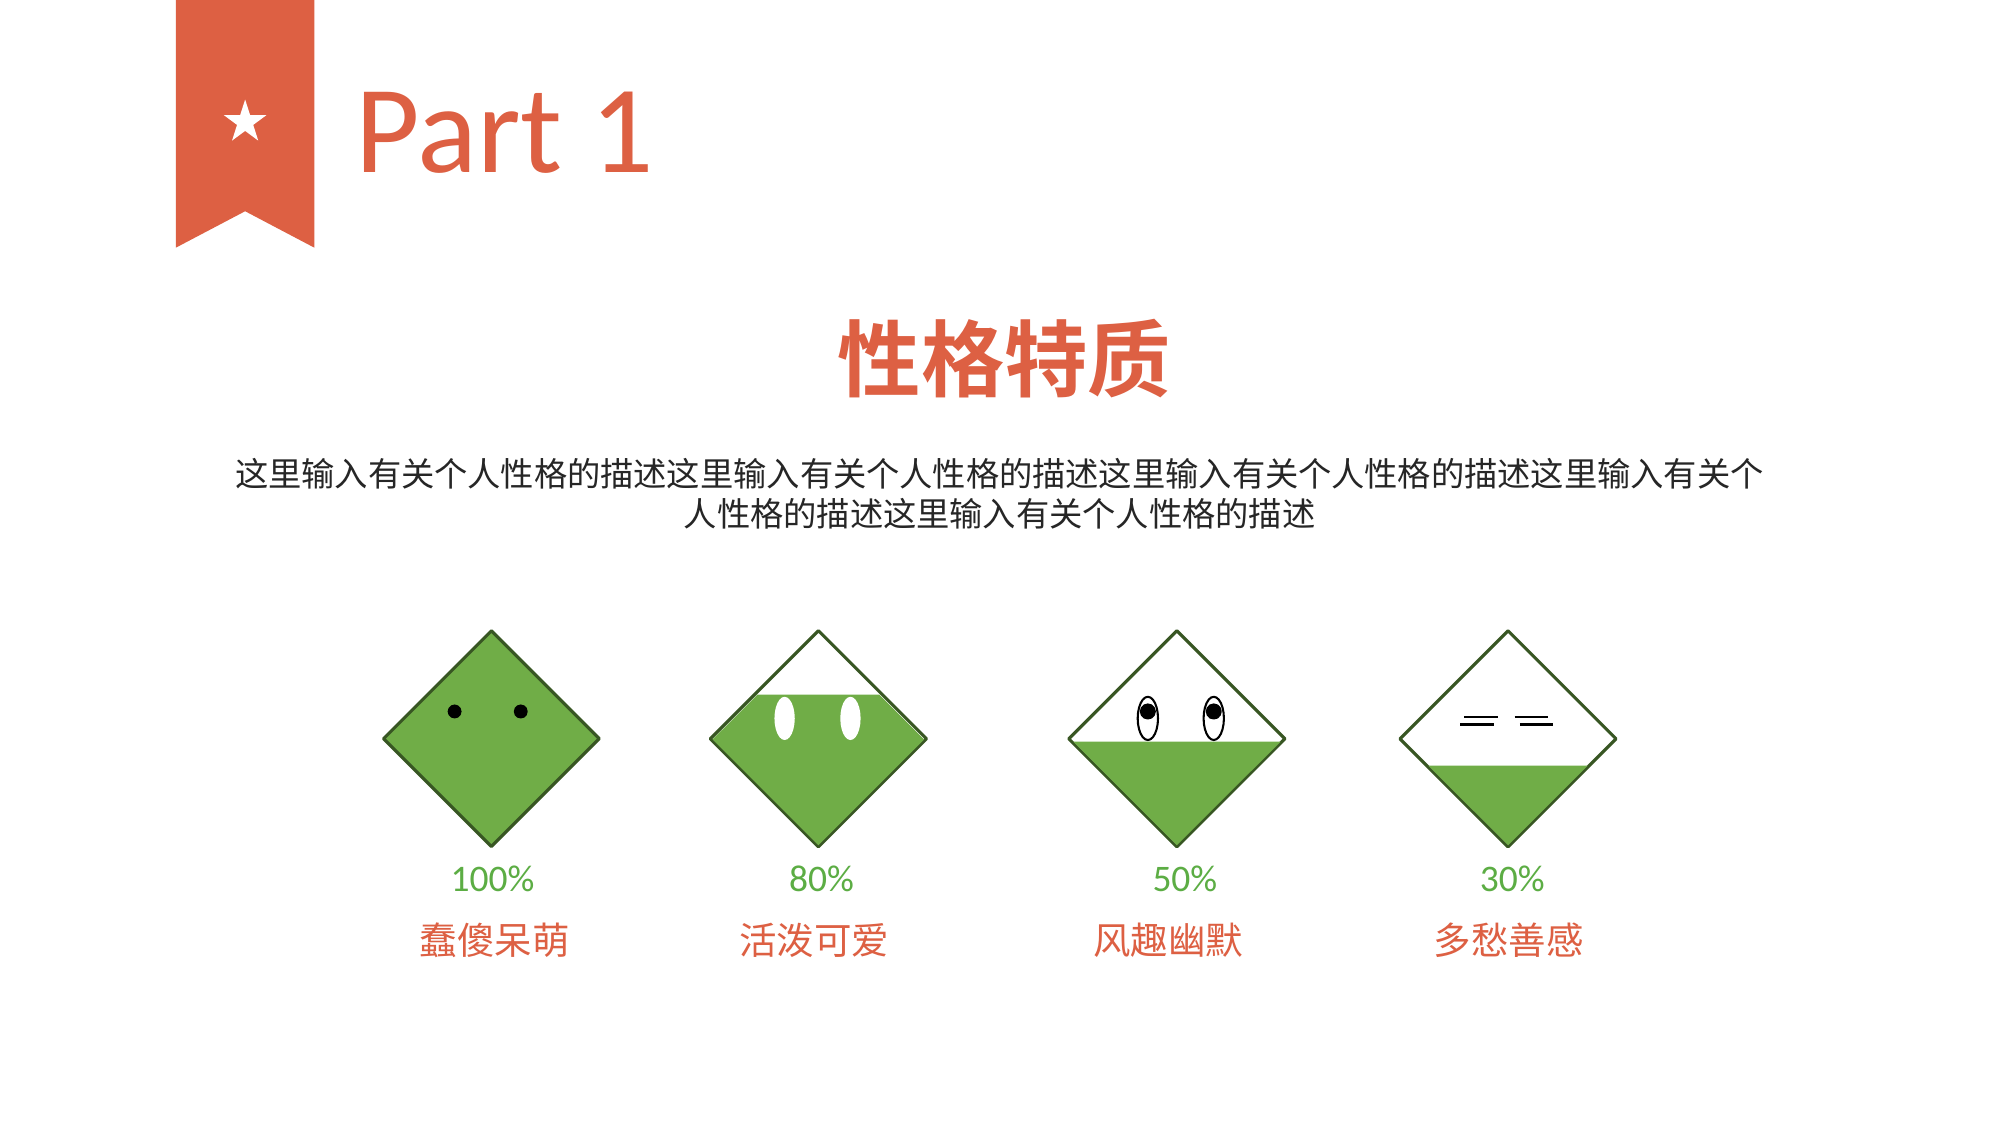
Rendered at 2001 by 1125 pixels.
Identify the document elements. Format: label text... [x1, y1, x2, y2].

text_box 蠢傻呆萌 [404, 909, 602, 970]
text_box 风趣幽默 [1078, 909, 1276, 970]
text_box 30% [1465, 846, 1598, 907]
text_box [1460, 716, 1498, 725]
text_box 多愁善感 [1419, 909, 1617, 970]
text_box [444, 696, 465, 741]
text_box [1137, 696, 1159, 741]
text_box Part 1 [340, 40, 731, 206]
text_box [1072, 662, 1281, 846]
text_box 活泼可爱 [724, 909, 922, 970]
text_box 100% [435, 846, 568, 907]
text_box 性格特质 [822, 299, 1244, 415]
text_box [712, 662, 925, 846]
text_box [383, 630, 600, 846]
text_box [175, 0, 315, 248]
text_box 50% [1137, 855, 1270, 907]
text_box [1428, 662, 1588, 846]
text_box 80% [774, 855, 907, 907]
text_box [1203, 696, 1225, 741]
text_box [510, 696, 532, 741]
text_box 这里输入有关个人性格的描述这里输入有关个人性格的描述这里输入有关个人性格的描述这里输入有关个人性格的描述这里输入有关个人性格的描述 [218, 445, 1782, 541]
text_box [1514, 716, 1554, 725]
